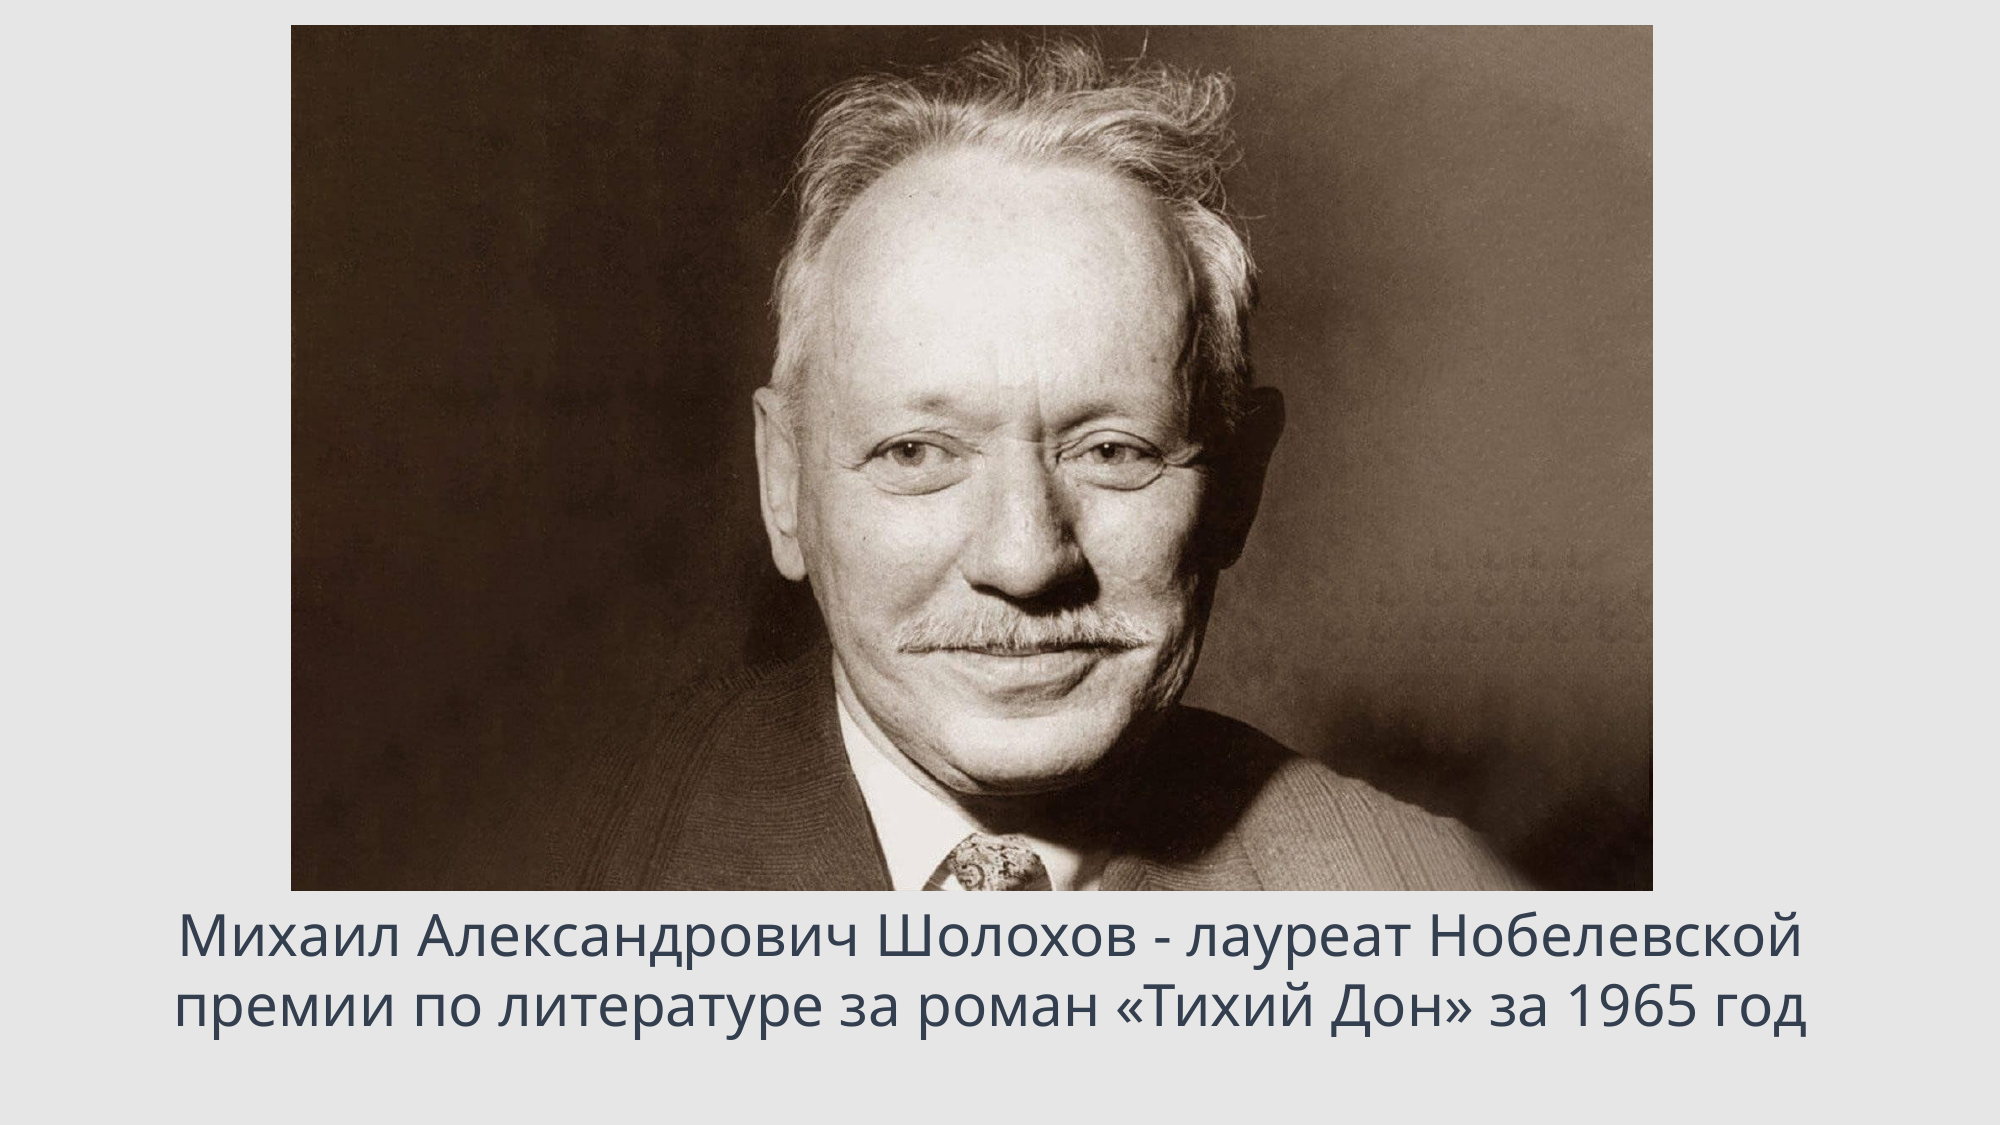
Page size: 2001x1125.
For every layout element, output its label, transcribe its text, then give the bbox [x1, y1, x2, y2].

picture [291, 25, 1653, 891]
text_box Михаил Александрович Шолохов - лауреат Нобелевской премии по литературе за роман «Тихий Дон» за 1965 год [76, 890, 1906, 1045]
